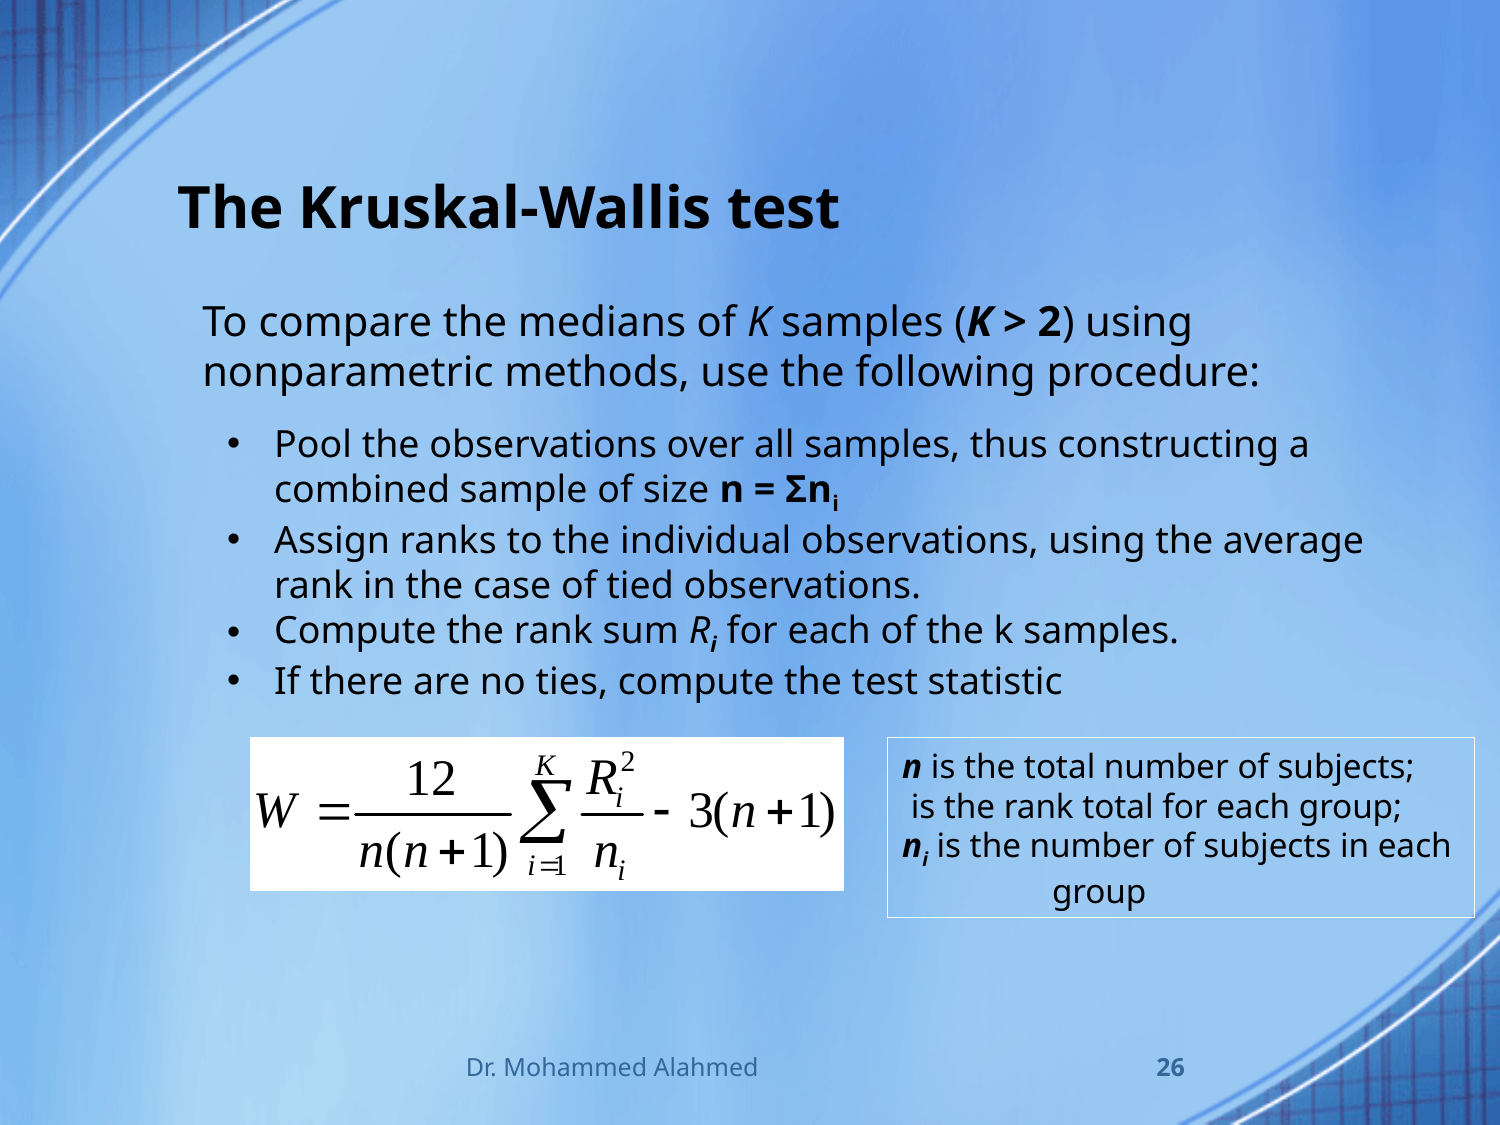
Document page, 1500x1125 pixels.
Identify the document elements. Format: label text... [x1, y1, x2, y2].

text_box Pool the observations over all samples, thus constructing a combined sample of size n = Σni Assign ranks to the individual observations, using the average rank in the case of tied observations. Compute the rank sum Ri for each of the k samples. If there are no ties, compute the test statistic [212, 412, 1425, 710]
slide_number 26 [887, 1037, 1201, 1100]
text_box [249, 737, 844, 892]
picture [0, 0, 1500, 1125]
text_box To compare the medians of K samples (K > 2) using nonparametric methods, use the following procedure: [187, 287, 1438, 403]
text_box The Kruskal-Wallis test [162, 162, 1163, 248]
footer Dr. Mohammed Alahmed [374, 1037, 851, 1100]
